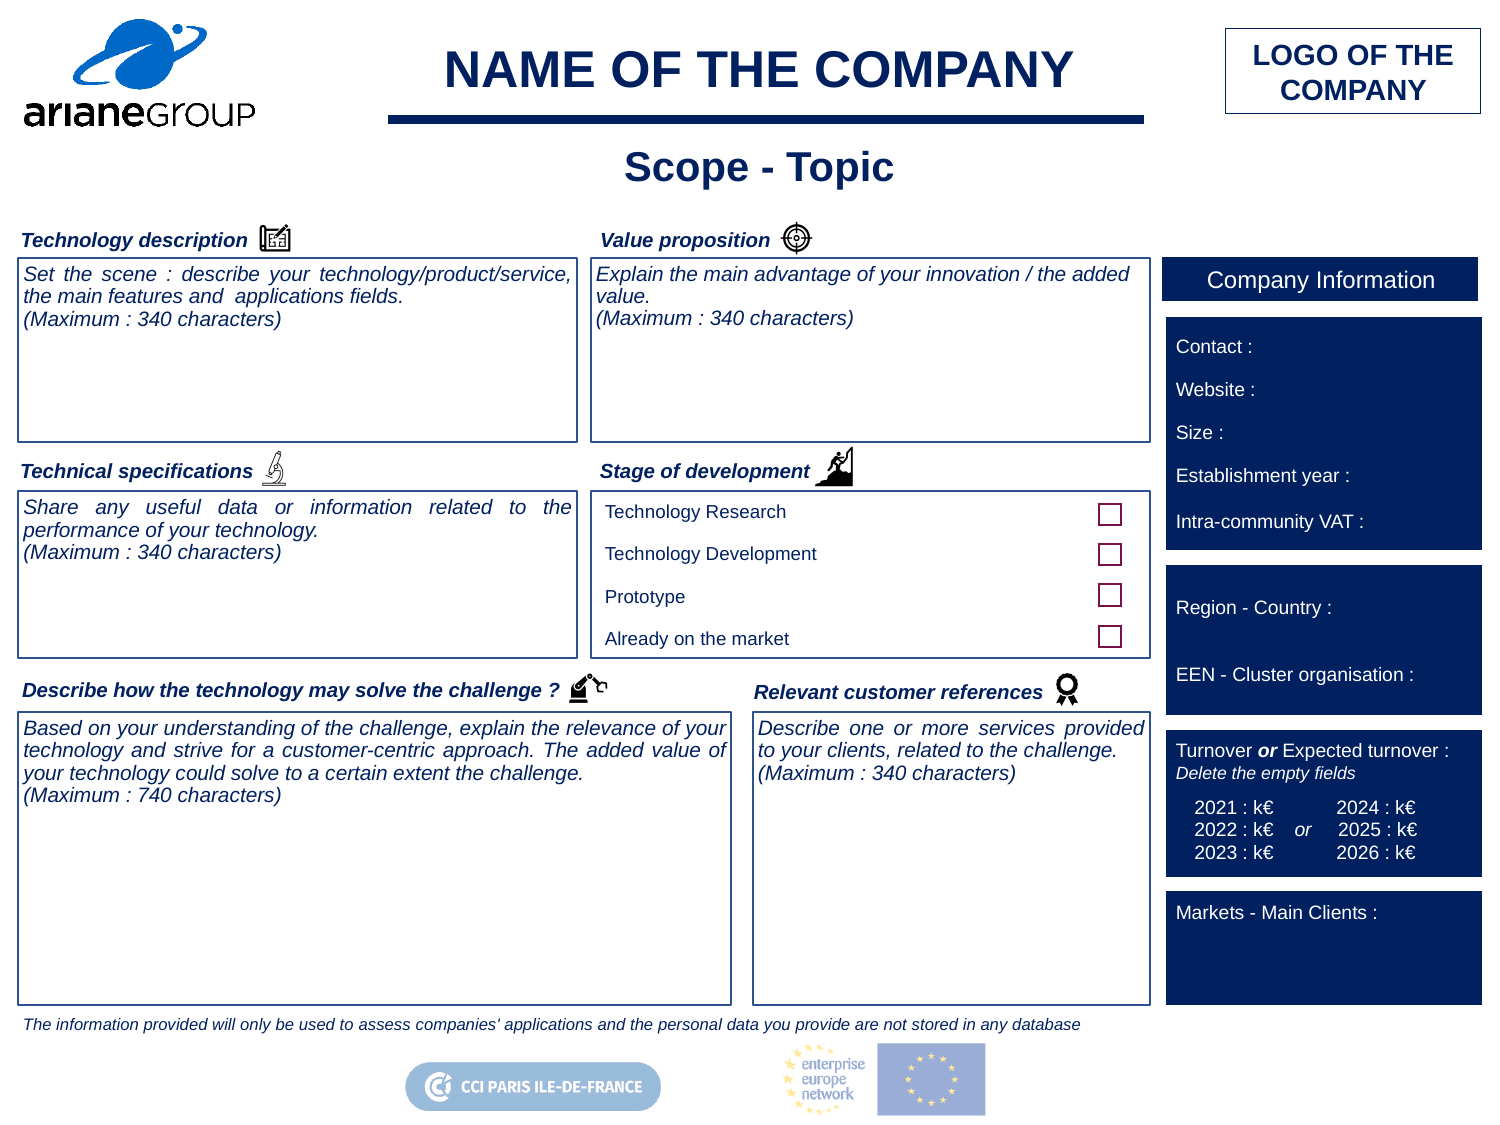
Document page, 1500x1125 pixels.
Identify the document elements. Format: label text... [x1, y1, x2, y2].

picture [405, 1062, 661, 1111]
text_box Scope - Topic [367, 117, 1152, 196]
text_box Contact : Website : Size : Establishment year : Intra-community VAT : [1166, 317, 1482, 550]
text_box Turnover or Expected turnover : Delete the empty fields 2021 : k€ 2024 : k€ 2022 : k€ or 2025 : k€ 2023 : k€ 2026 : k€ [1166, 730, 1482, 877]
picture [1049, 671, 1085, 708]
picture [567, 667, 609, 709]
picture [769, 1034, 999, 1123]
text_box LOGO OF THE COMPANY [1225, 28, 1481, 114]
text_box Markets - Main Clients : [1166, 891, 1482, 1005]
text_box The information provided will only be used to assess companies' applications and the personal data you provide are not stored in any database [8, 1006, 1135, 1042]
text_box Relevant customer references [754, 678, 1044, 704]
text_box Describe how the technology may solve the challenge ? [22, 677, 566, 702]
picture [1, 1, 284, 143]
text_box Region - Country : EEN - Cluster organisation : [1166, 565, 1482, 715]
text_box NAME OF THE COMPANY [367, 25, 1152, 104]
text_box Describe one or more services provided to your clients, related to the challenge. (Maximum : 340 characters) [752, 712, 1150, 1005]
picture [811, 444, 856, 489]
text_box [18, 227, 1150, 659]
picture [778, 219, 815, 257]
picture [254, 449, 294, 489]
text_box Company Information [1162, 257, 1478, 301]
picture [257, 220, 293, 256]
text_box Based on your understanding of the challenge, explain the relevance of your technology and strive for a customer-centric approach. The added value of your technology could solve to a certain extent the challenge. (Maximum : 740 characters) [18, 712, 732, 1005]
